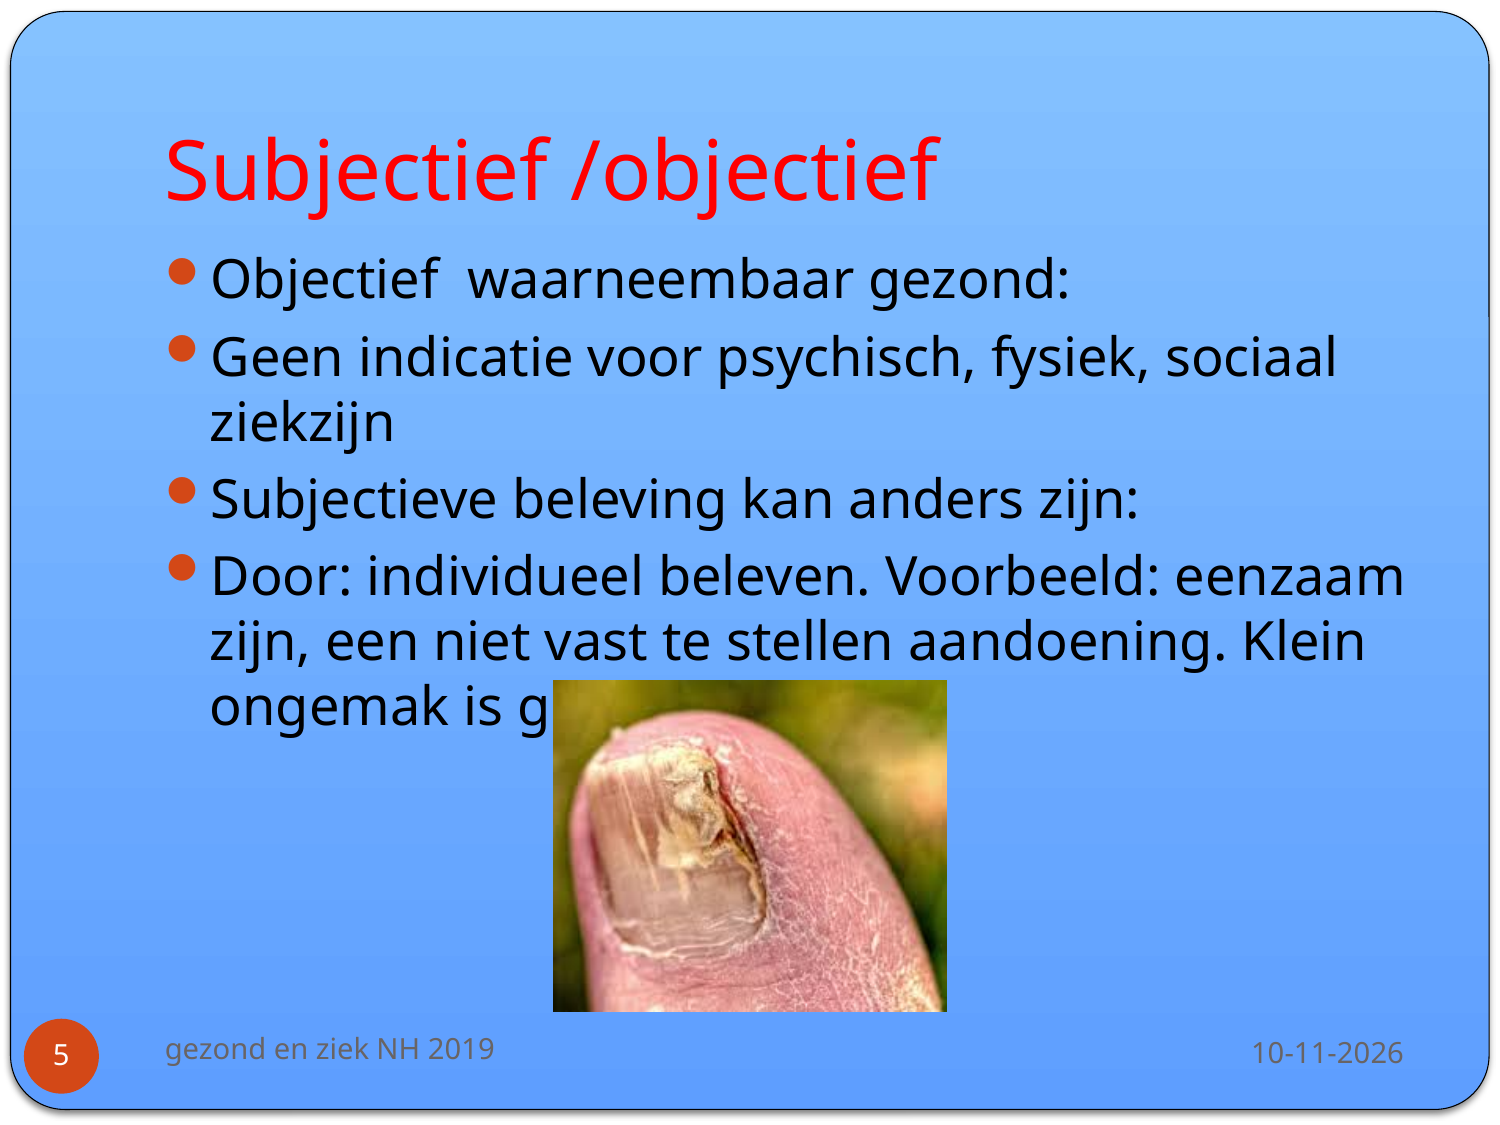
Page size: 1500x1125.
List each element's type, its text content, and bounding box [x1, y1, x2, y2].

list Objectief waarneembaar gezond: Geen indicatie voor psychisch, fysiek, sociaal ziekzijn Subjectieve beleving kan anders zijn: Door: individueel beleven. Voorbeeld: eenzaam zijn, een niet vast te stellen aandoening. Klein ongemak is groot ???? [150, 237, 1425, 988]
slide_number 5 [23, 1018, 99, 1094]
picture [553, 680, 947, 1012]
footer gezond en ziek NH 2019 [150, 1012, 800, 1088]
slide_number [1012, 1015, 1419, 1094]
title Subjectief /objectief [150, 45, 1425, 233]
